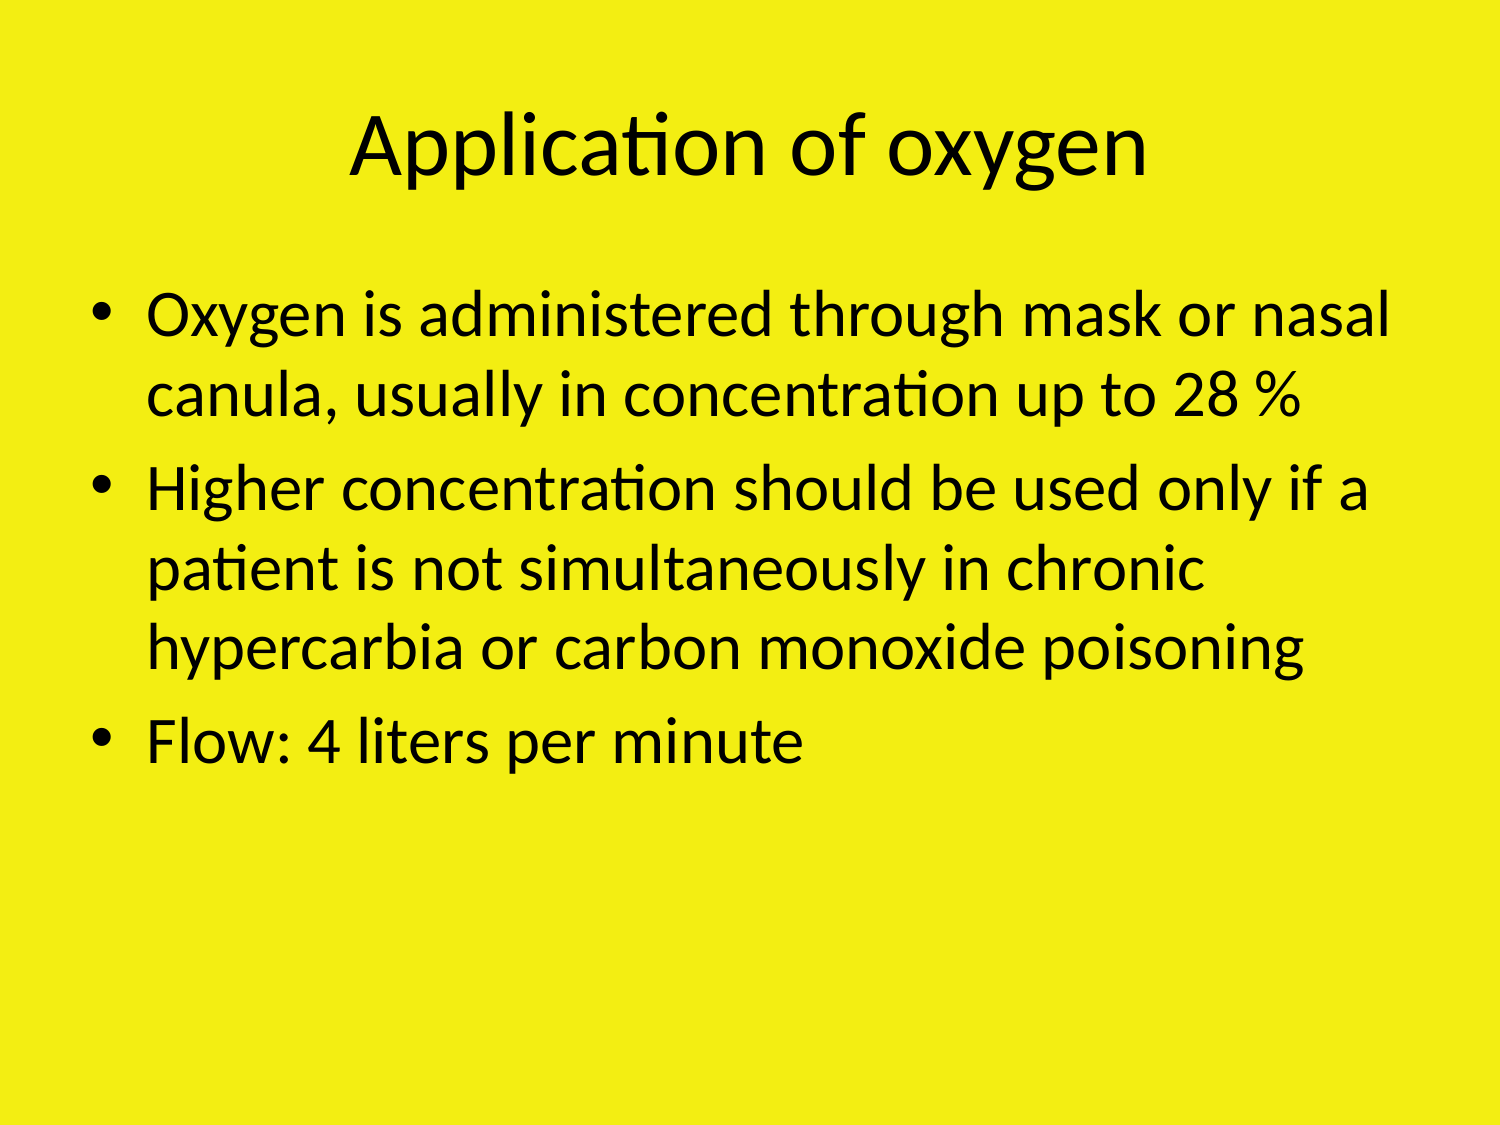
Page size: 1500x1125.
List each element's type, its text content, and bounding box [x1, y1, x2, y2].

title Application of oxygen [75, 45, 1425, 233]
list Oxygen is administered through mask or nasal canula, usually in concentration up to 28 % Higher concentration should be used only if a patient is not simultaneously in chronic hypercarbia or carbon monoxide poisoning Flow: 4 liters per minute [75, 262, 1425, 1005]
